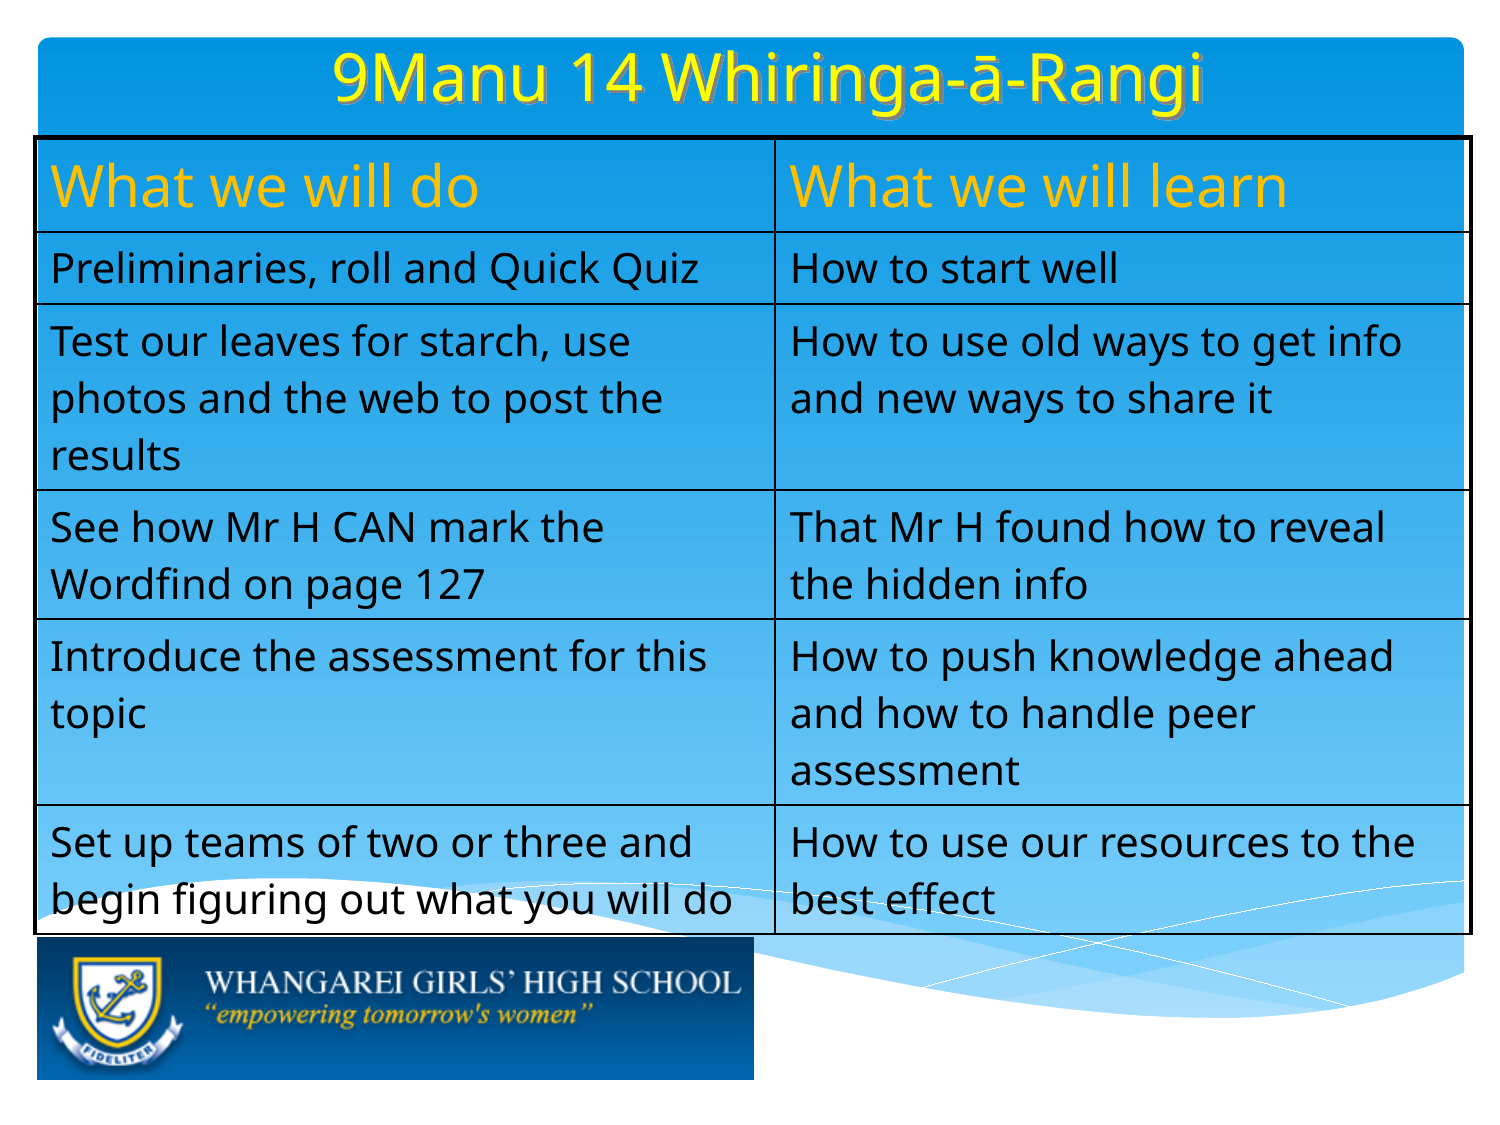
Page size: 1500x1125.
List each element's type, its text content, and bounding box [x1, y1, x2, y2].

table_cell How to start well [776, 233, 1469, 303]
table_cell Set up teams of two or three and begin figuring out what you will do [37, 806, 774, 933]
table_cell Preliminaries, roll and Quick Quiz [37, 233, 774, 303]
table_cell How to use old ways to get info and new ways to share it [776, 305, 1469, 489]
text_box 9Manu 14 Whiringa-ā-Rangi [162, 24, 1375, 125]
table_cell That Mr H found how to reveal the hidden info [776, 491, 1469, 618]
table_cell Introduce the assessment for this topic [37, 620, 774, 804]
table_cell How to push knowledge ahead and how to handle peer assessment [776, 620, 1469, 804]
table_header What we will do [37, 140, 774, 231]
table_cell See how Mr H CAN mark the Wordfind on page 127 [37, 491, 774, 618]
table_cell How to use our resources to the best effect [776, 806, 1469, 933]
table_cell Test our leaves for starch, use photos and the web to post the results [37, 305, 774, 489]
table_header What we will learn [776, 140, 1469, 231]
picture [37, 937, 754, 1080]
